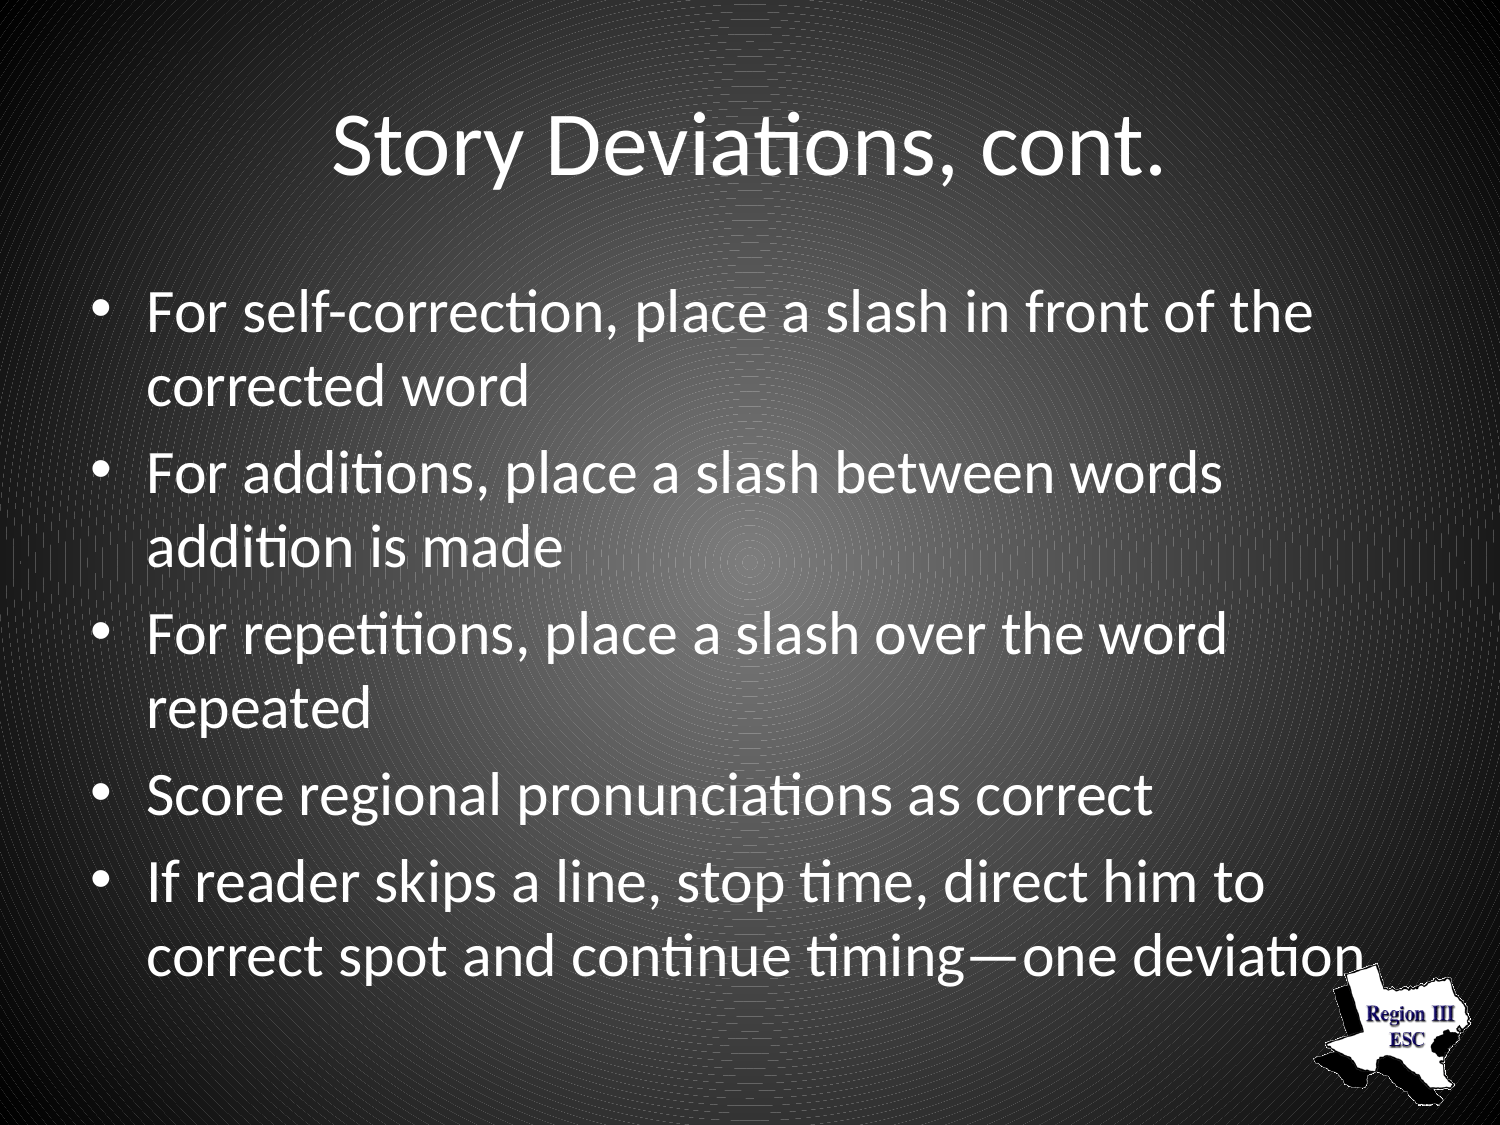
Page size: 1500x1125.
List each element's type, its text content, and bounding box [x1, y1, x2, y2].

footer [512, 1042, 988, 1103]
title Story Deviations, cont. [75, 45, 1425, 233]
list For self-correction, place a slash in front of the corrected word For additions, place a slash between words addition is made For repetitions, place a slash over the word repeated Score regional pronunciations as correct If reader skips a line, stop time, direct him to correct spot and continue timing—one deviation [75, 262, 1425, 1005]
picture [1312, 962, 1472, 1108]
